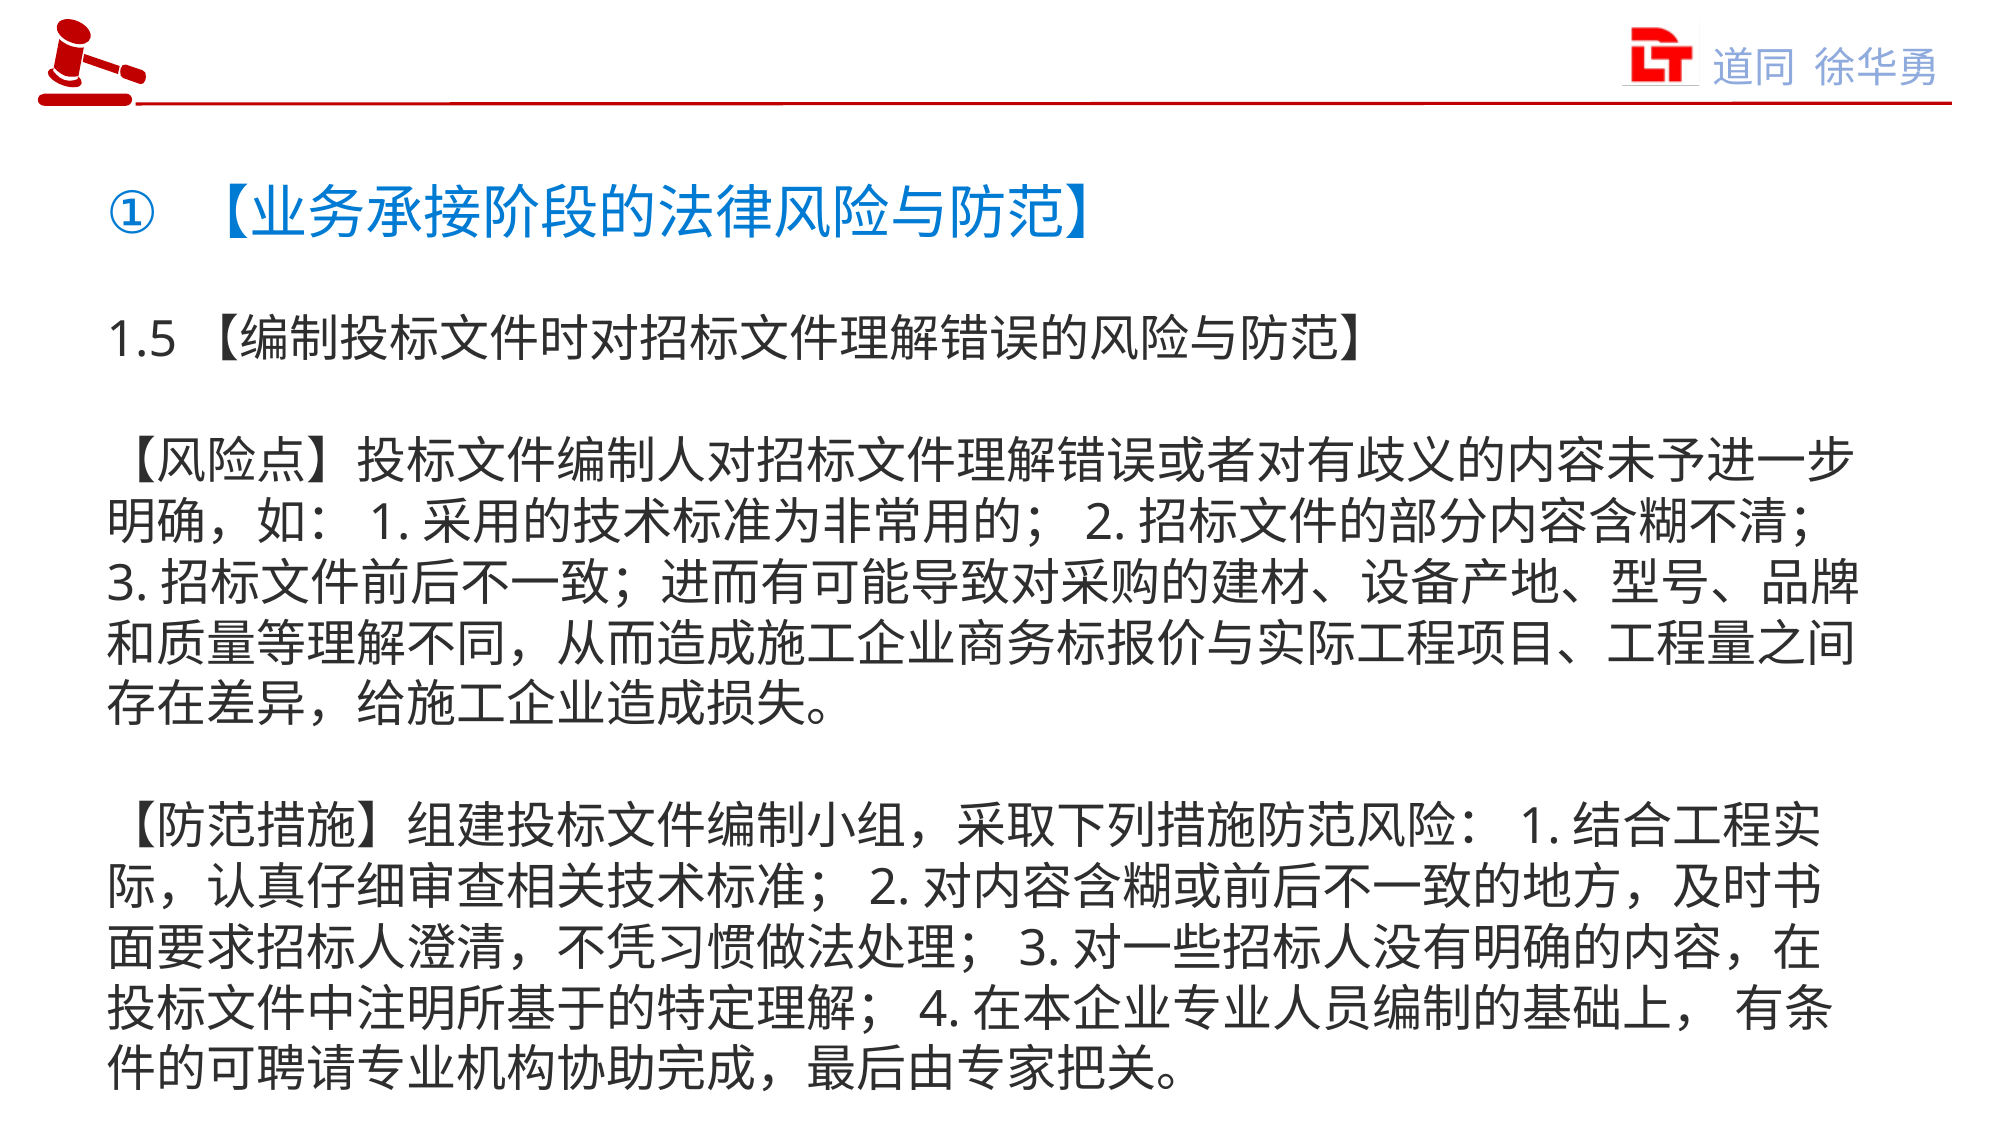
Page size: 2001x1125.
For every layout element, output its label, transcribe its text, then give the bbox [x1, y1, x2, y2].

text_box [37, 17, 1954, 106]
picture [1622, 19, 1699, 97]
text_box 【业务承接阶段的法律风险与防范】 1.5【编制投标文件时对招标文件理解错误的风险与防范】 【风险点】投标文件编制人对招标文件理解错误或者对有歧义的内容未予进一步明确，如：1.采用的技术标准为非常用的；2.招标文件的部分内容含糊不清；3.招标文件前后不一致；进而有可能导致对采购的建材、设备产地、型号、品牌和质量等理解不同，从而造成施工企业商务标报价与实际工程项目、工程量之间存在差异，给施工企业造成损失。 【防范措施】组建投标文件编制小组，采取下列措施防范风险：1.结合工程实际，认真仔细审查相关技术标准；2.对内容含糊或前后不一致的地方，及时书面要求招标人澄清，不凭习惯做法处理；3.对一些招标人没有明确的内容，在投标文件中注明所基于的特定理解；4.在本企业专业人员编制的基础上， 有条件的可聘请专业机构协助完成，最后由专家把关。 [91, 177, 1878, 1125]
